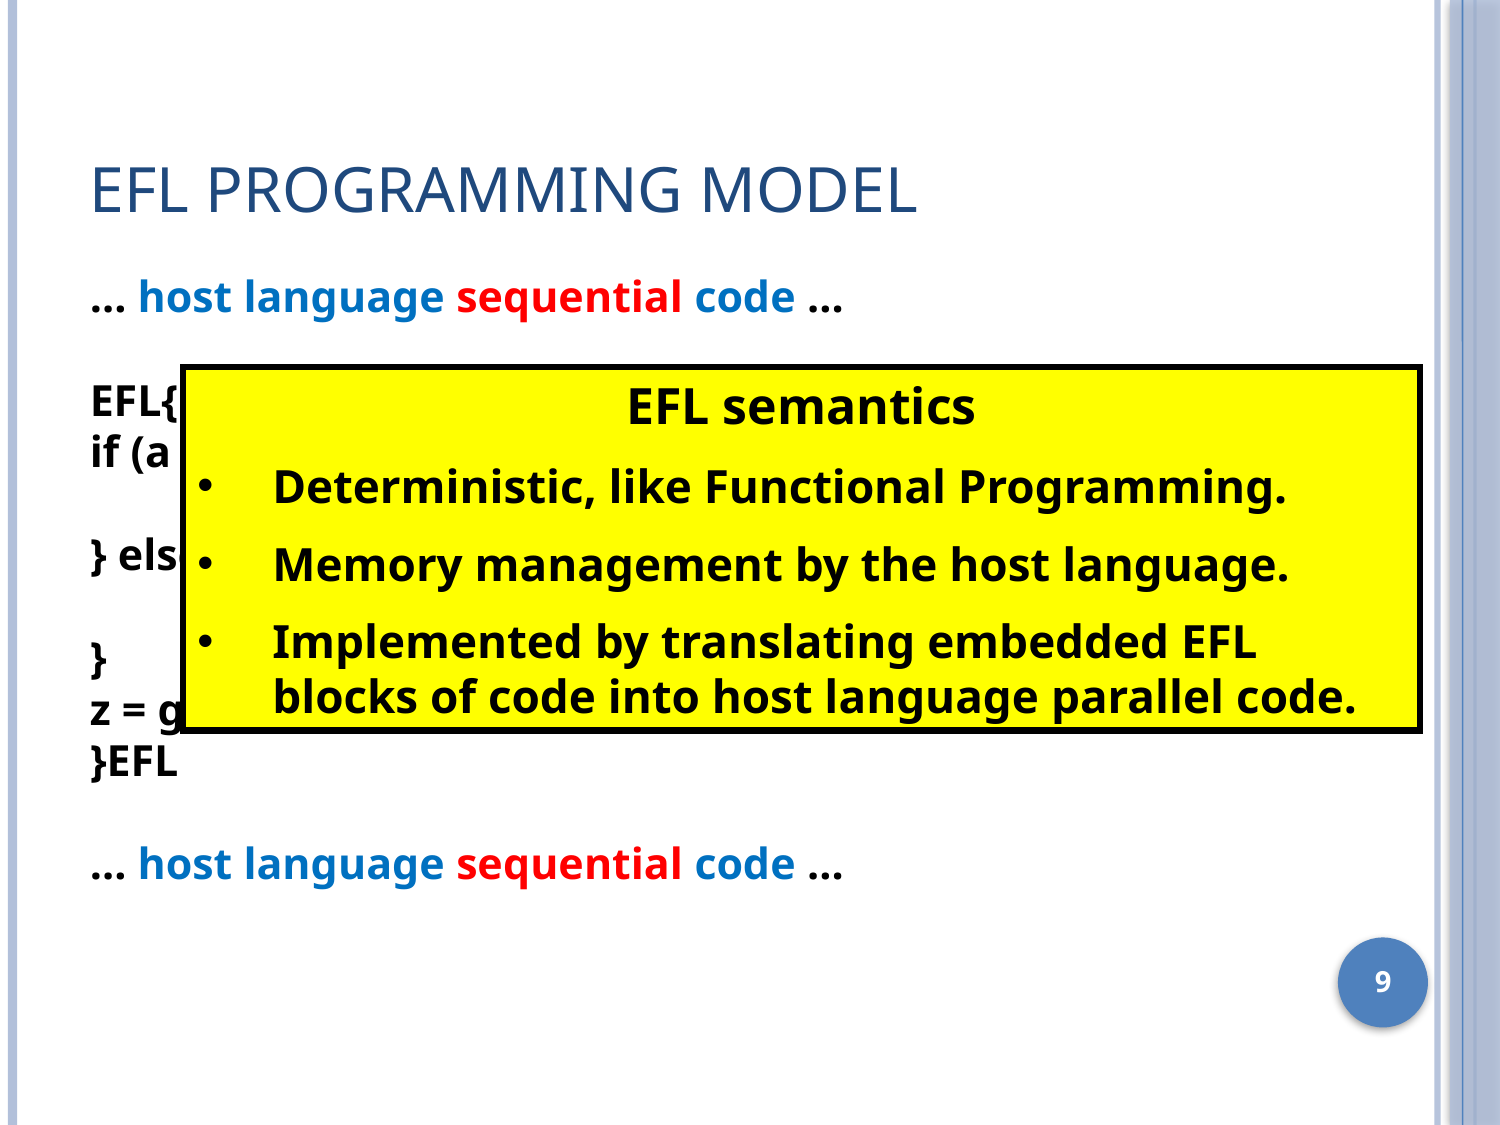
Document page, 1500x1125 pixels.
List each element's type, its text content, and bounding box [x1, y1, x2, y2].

title EFL Programming Model [75, 45, 1300, 233]
list … host language sequential code … EFL{ if (a > b) { x = f(a); } else { y = f(a); } z = g(b); }EFL … host language sequential code … [75, 262, 1400, 900]
slide_number 9 [1333, 940, 1434, 1027]
text_box EFL semantics Deterministic, like Functional Programming. Memory management by the host language. Implemented by translating embedded EFL blocks of code into host language parallel code. [182, 367, 1421, 731]
